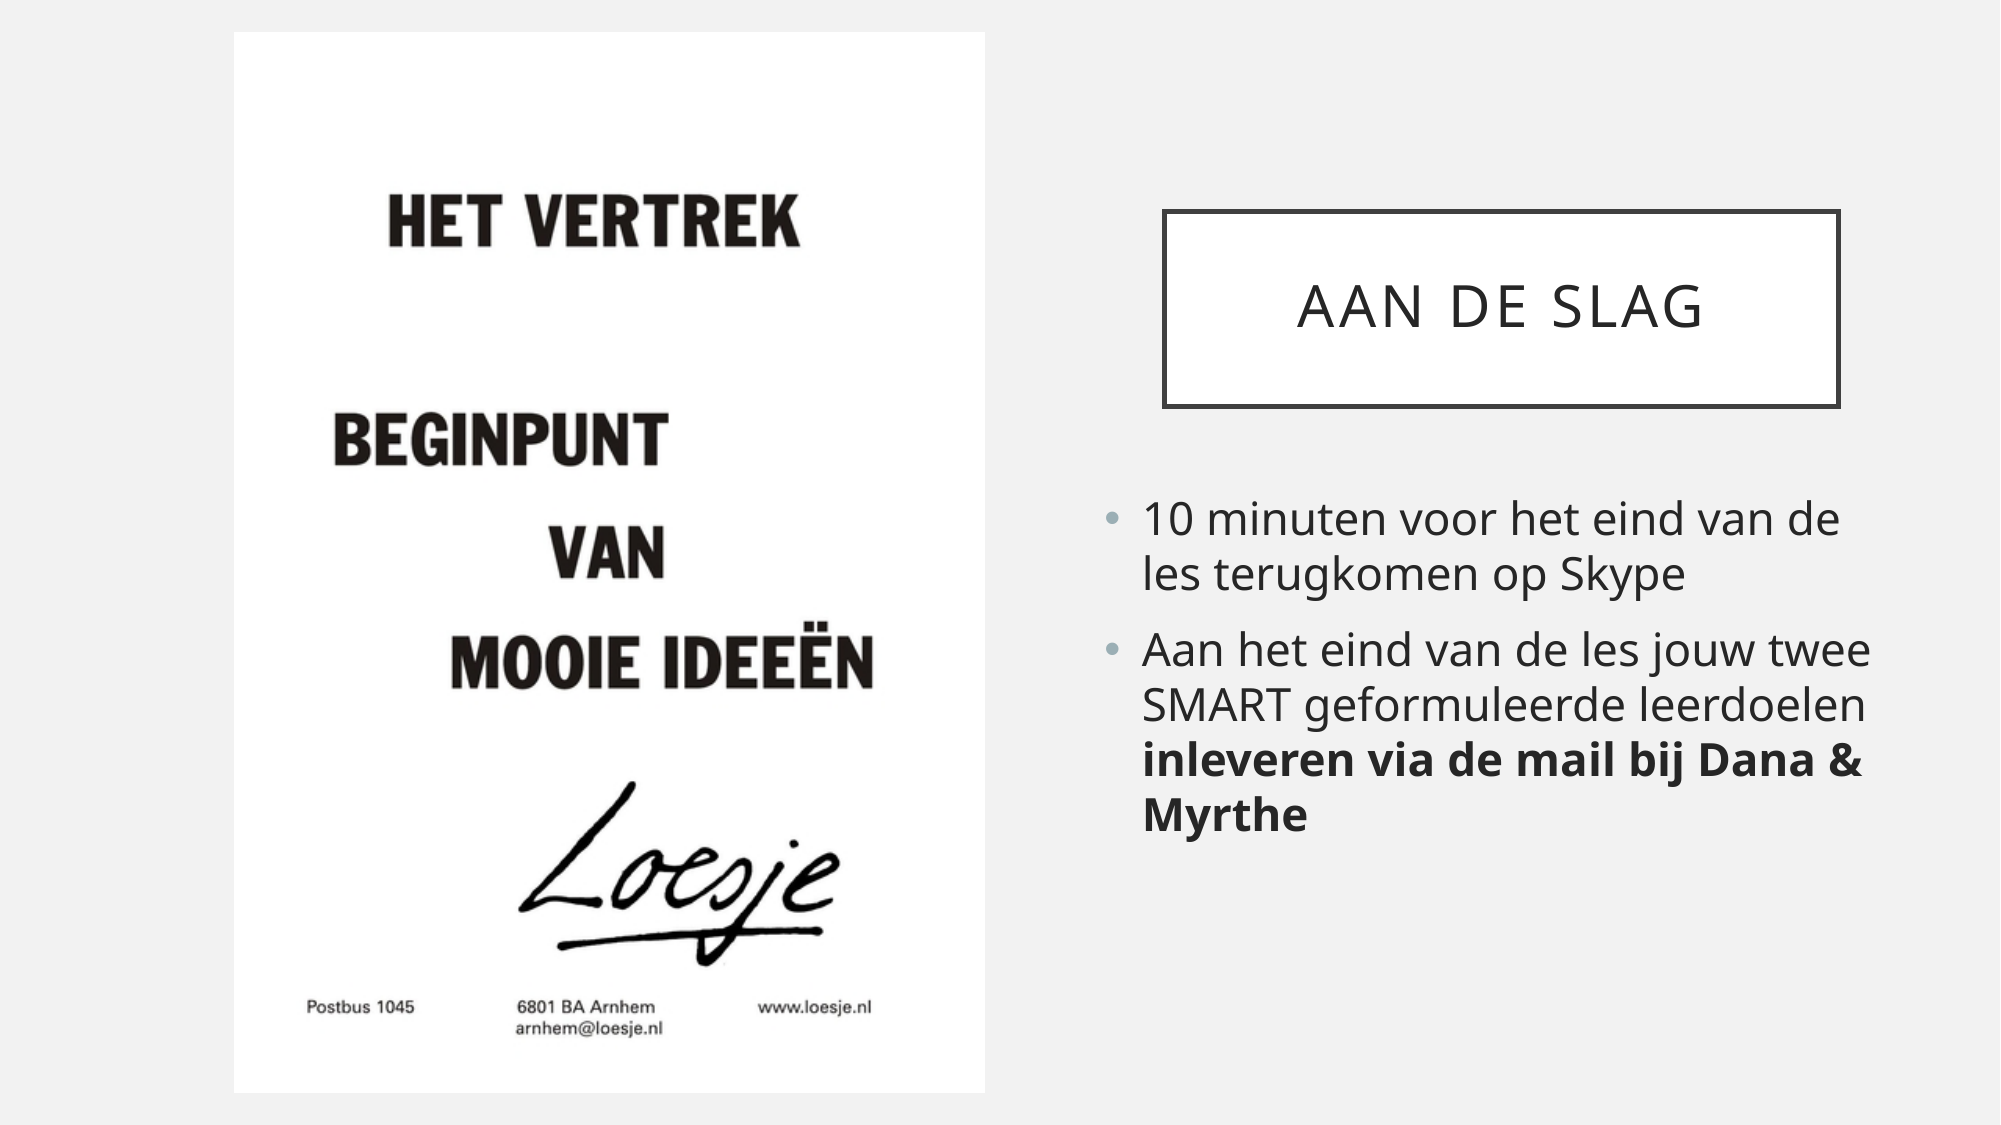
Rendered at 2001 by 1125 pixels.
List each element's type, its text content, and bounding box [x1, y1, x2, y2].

title Aan de slag [1162, 209, 1841, 409]
list 10 minuten voor het eind van de les terugkomen op Skype Aan het eind van de les jouw twee SMART geformuleerde leerdoelen inleveren via de mail bij Dana & Myrthe [1089, 482, 1914, 899]
picture [234, 32, 985, 1093]
